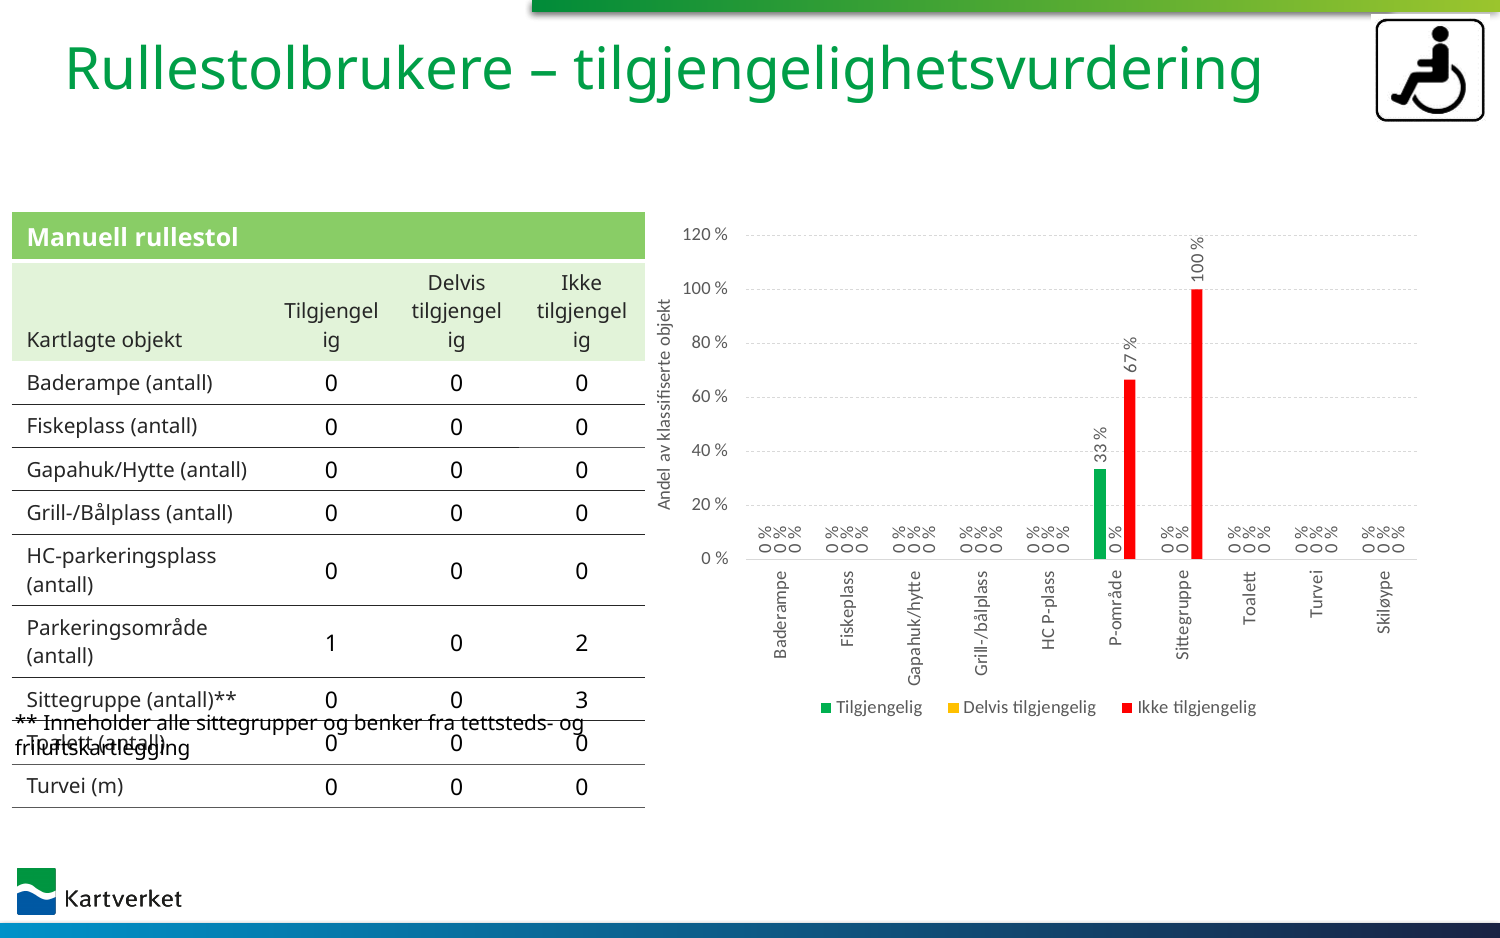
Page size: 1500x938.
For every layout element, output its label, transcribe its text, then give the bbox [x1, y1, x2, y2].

table_cell Sittegruppe (antall)** [12, 678, 269, 702]
table_cell Tilgjengelig [269, 263, 394, 361]
table_cell 0 [394, 448, 519, 490]
table_cell 0 [394, 405, 519, 447]
picture [1371, 13, 1491, 127]
table_cell Ikke tilgjengelig [519, 263, 638, 361]
table_cell 0 [269, 535, 394, 605]
table_cell 0 [269, 768, 394, 807]
table_cell 0 [519, 768, 645, 807]
table_cell 0 [519, 535, 638, 605]
table_cell Kartlagte objekt [12, 263, 269, 361]
table_cell 0 [269, 448, 394, 490]
table_cell 0 [394, 606, 519, 677]
table_cell Delvis tilgjengelig [394, 263, 519, 361]
table_cell Fiskeplass (antall) [12, 405, 269, 447]
table_cell 0 [519, 491, 638, 534]
text_box ** Inneholder alle sittegrupper og benker fra tettsteds- og friluftskartlegging [0, 702, 745, 768]
text_box Rullestolbrukere – tilgjengelighetsvurdering [49, 12, 1372, 109]
table_cell 0 [519, 361, 638, 404]
table_cell 0 [394, 535, 519, 605]
table_cell Turvei (m) [12, 768, 269, 807]
table_cell Grill-/Bålplass (antall) [12, 491, 269, 534]
picture [643, 218, 1427, 728]
table_cell 0 [519, 448, 638, 490]
table_cell 3 [519, 678, 638, 702]
table_cell 0 [269, 491, 394, 534]
table_cell Gapahuk/Hytte (antall) [12, 448, 269, 490]
table_cell 0 [519, 405, 638, 447]
table_cell 1 [269, 606, 394, 677]
table_cell 0 [394, 361, 519, 404]
table_cell Baderampe (antall) [12, 361, 269, 404]
table_cell 0 [269, 405, 394, 447]
table_cell 0 [394, 768, 519, 807]
table_header Manuell rullestol [12, 212, 645, 259]
table_cell 0 [394, 491, 519, 534]
table_cell Parkeringsområde (antall) [12, 606, 269, 677]
table_cell 0 [269, 678, 394, 702]
table_cell 0 [394, 678, 519, 702]
table_cell HC-parkeringsplass (antall) [12, 535, 269, 605]
table_cell 0 [269, 361, 394, 404]
table_cell 2 [519, 606, 638, 677]
